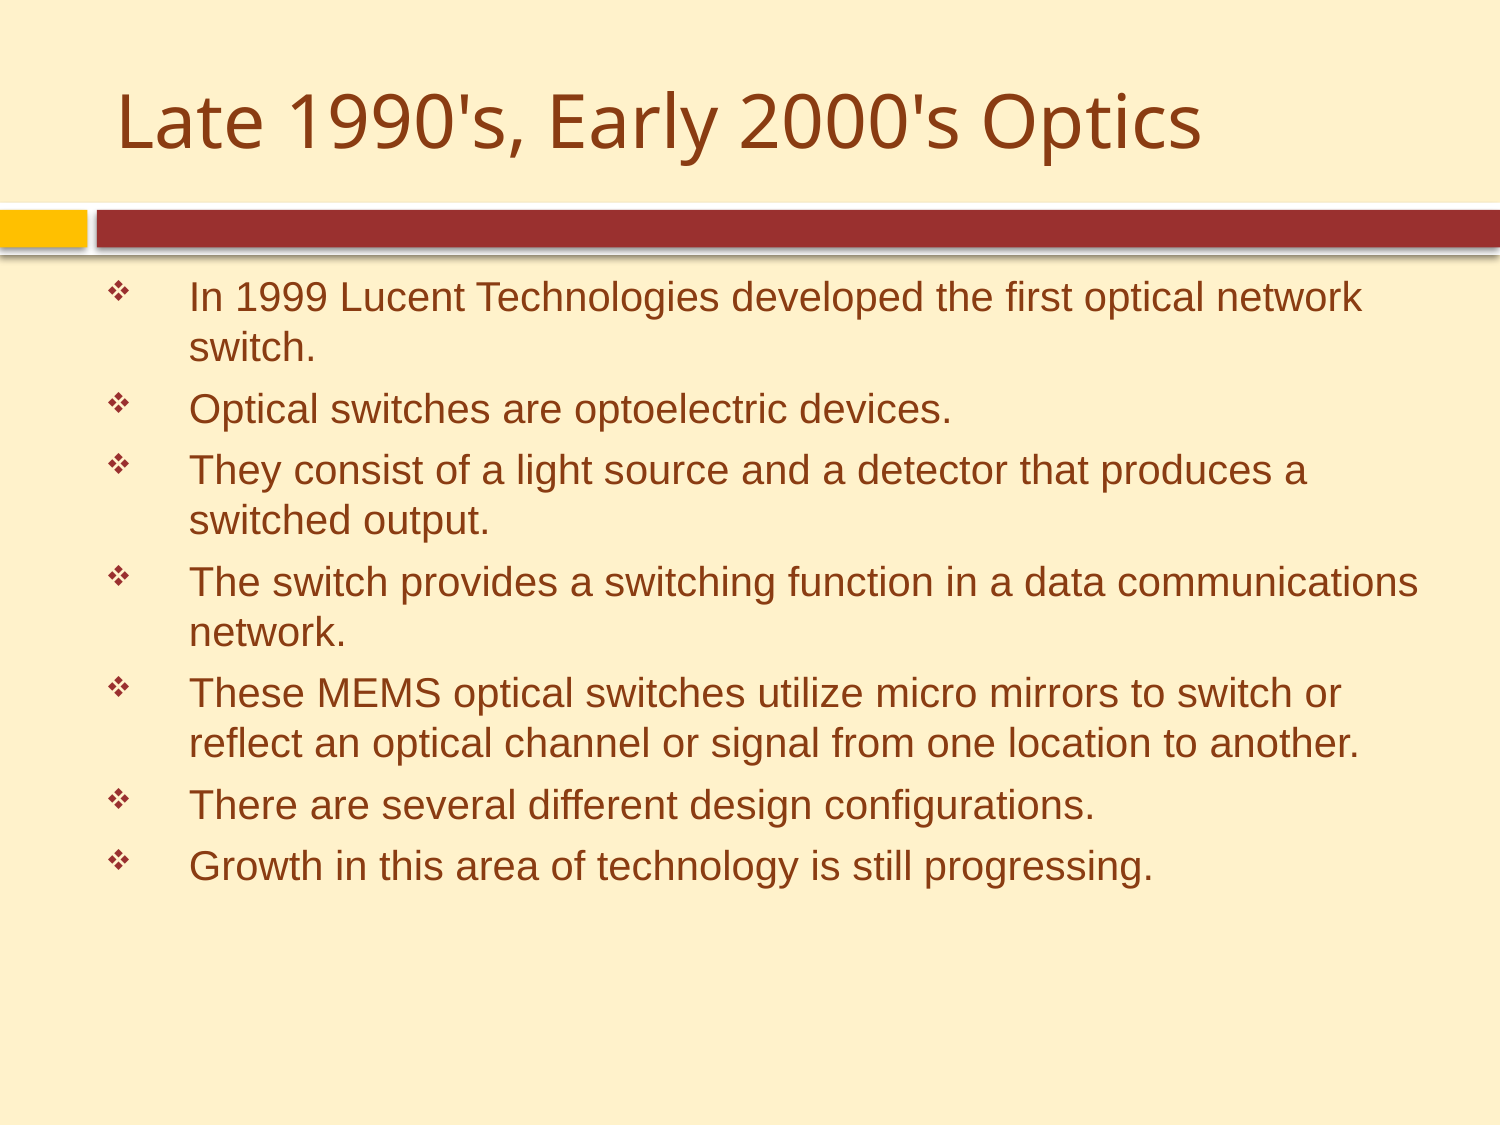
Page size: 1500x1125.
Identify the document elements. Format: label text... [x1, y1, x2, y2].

title Late 1990's, Early 2000's Optics [100, 37, 1438, 200]
list In 1999 Lucent Technologies developed the first optical network switch. Optical switches are optoelectric devices. They consist of a light source and a detector that produces a switched output. The switch provides a switching function in a data communications network. These MEMS optical switches utilize micro mirrors to switch or reflect an optical channel or signal from one location to another. There are several different design configurations. Growth in this area of technology is still progressing. [90, 262, 1441, 1096]
